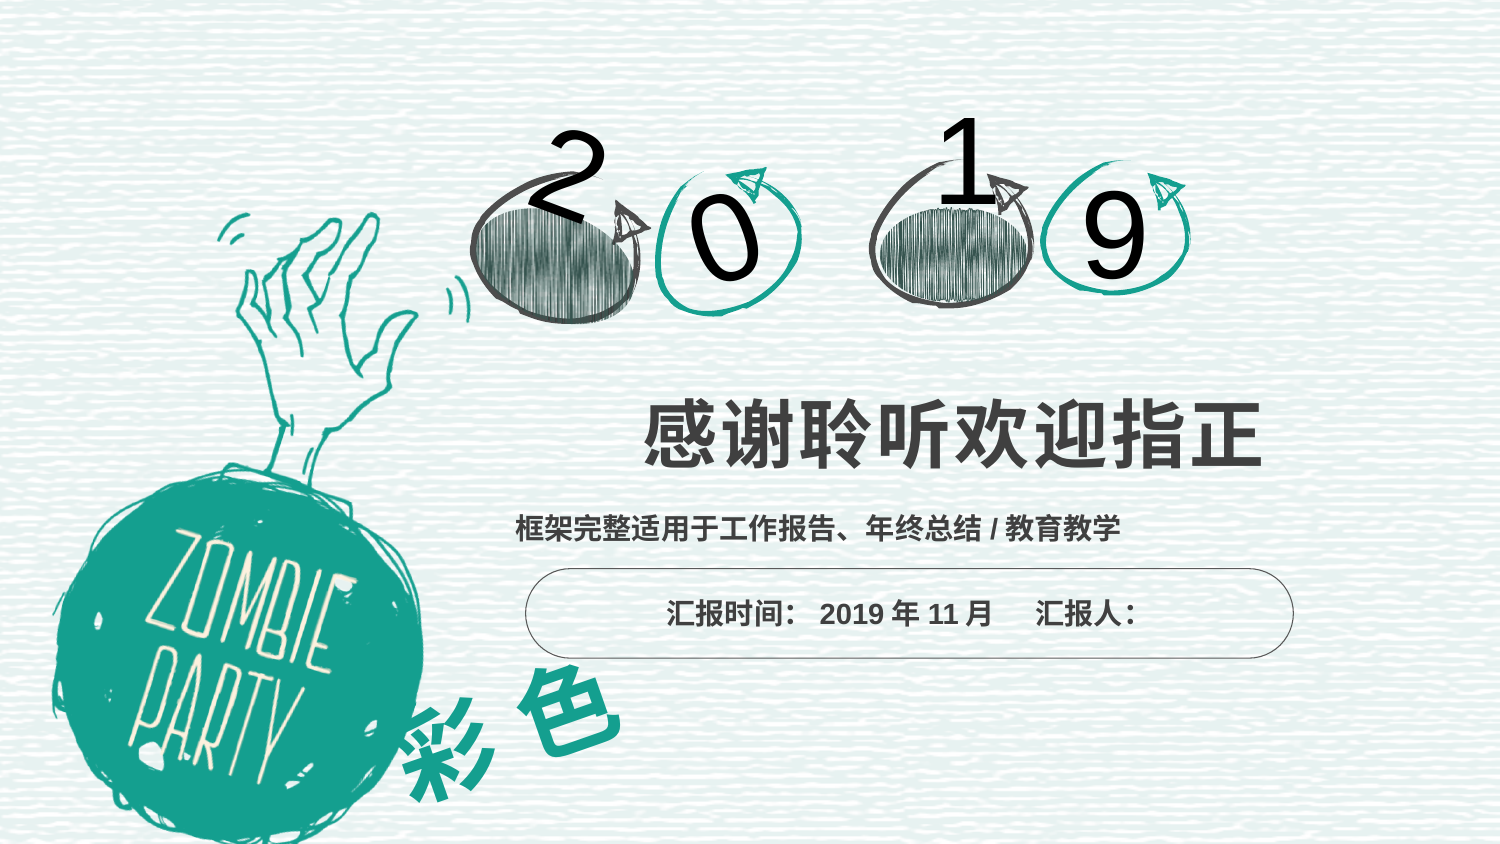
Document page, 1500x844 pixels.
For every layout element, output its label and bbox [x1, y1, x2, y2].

text_box [643, 169, 805, 312]
text_box [867, 159, 1037, 309]
text_box [1039, 159, 1194, 296]
picture [0, 0, 1500, 844]
text_box [472, 168, 648, 324]
